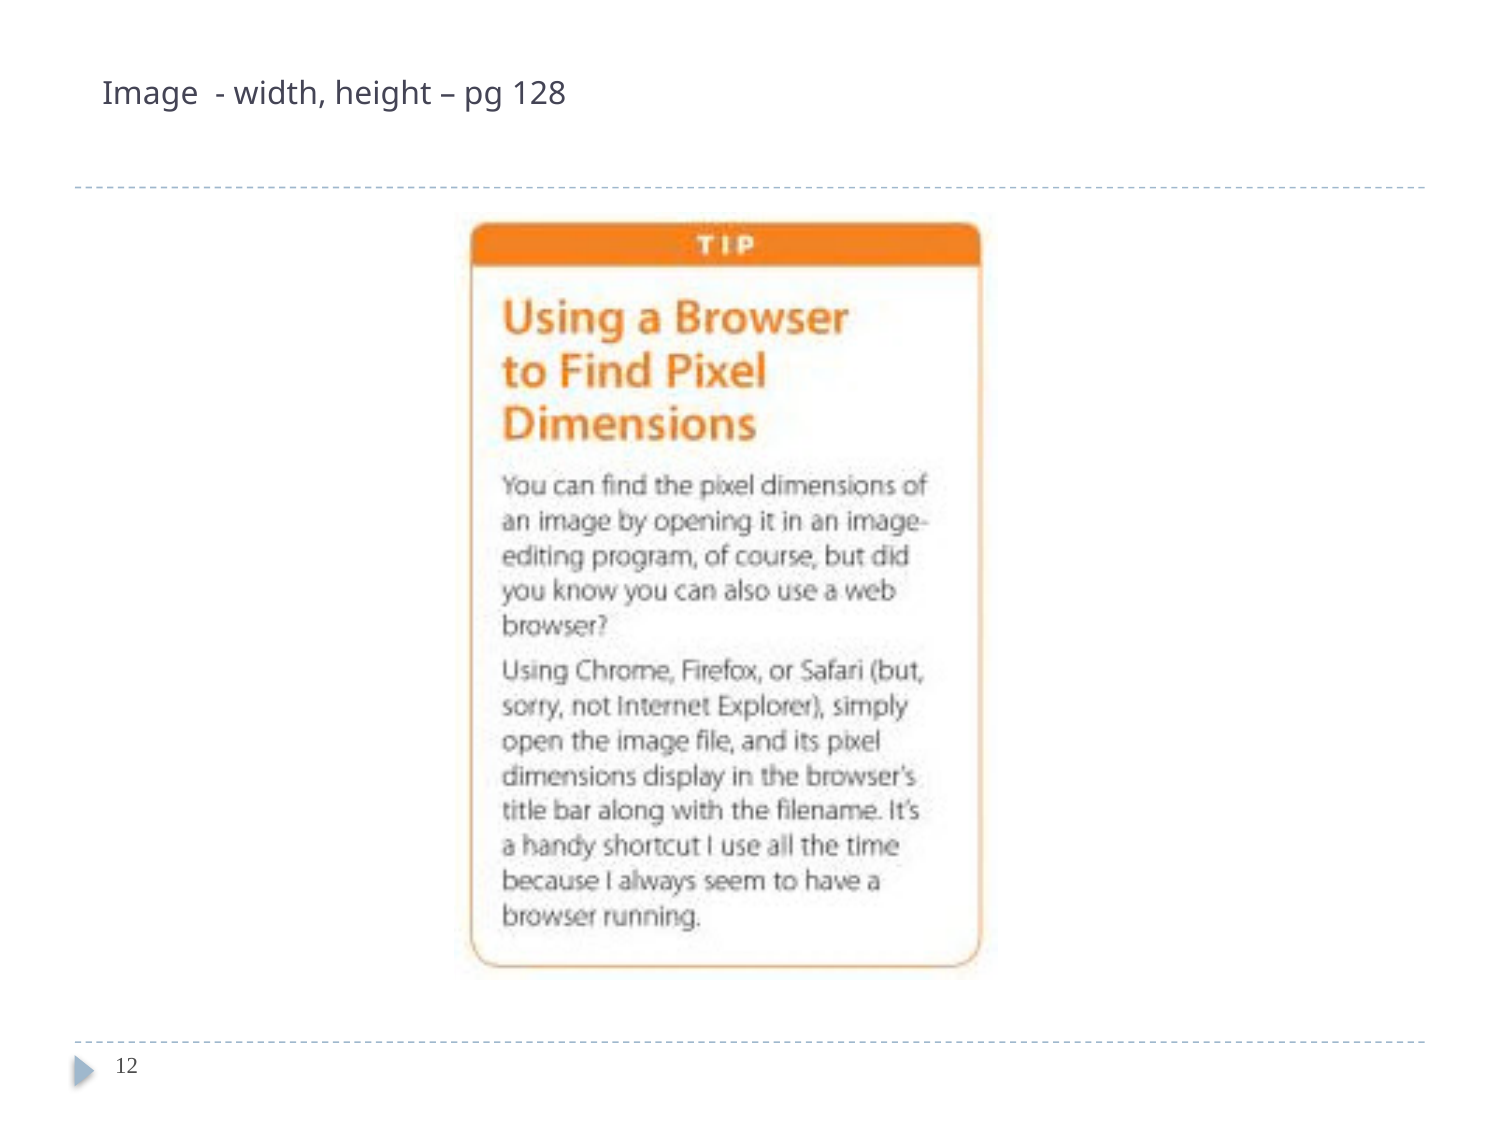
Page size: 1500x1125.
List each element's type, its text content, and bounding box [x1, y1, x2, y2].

slide_number 12 [100, 1042, 426, 1103]
title Image - width, height – pg 128 [87, 24, 1299, 118]
picture [453, 212, 998, 980]
